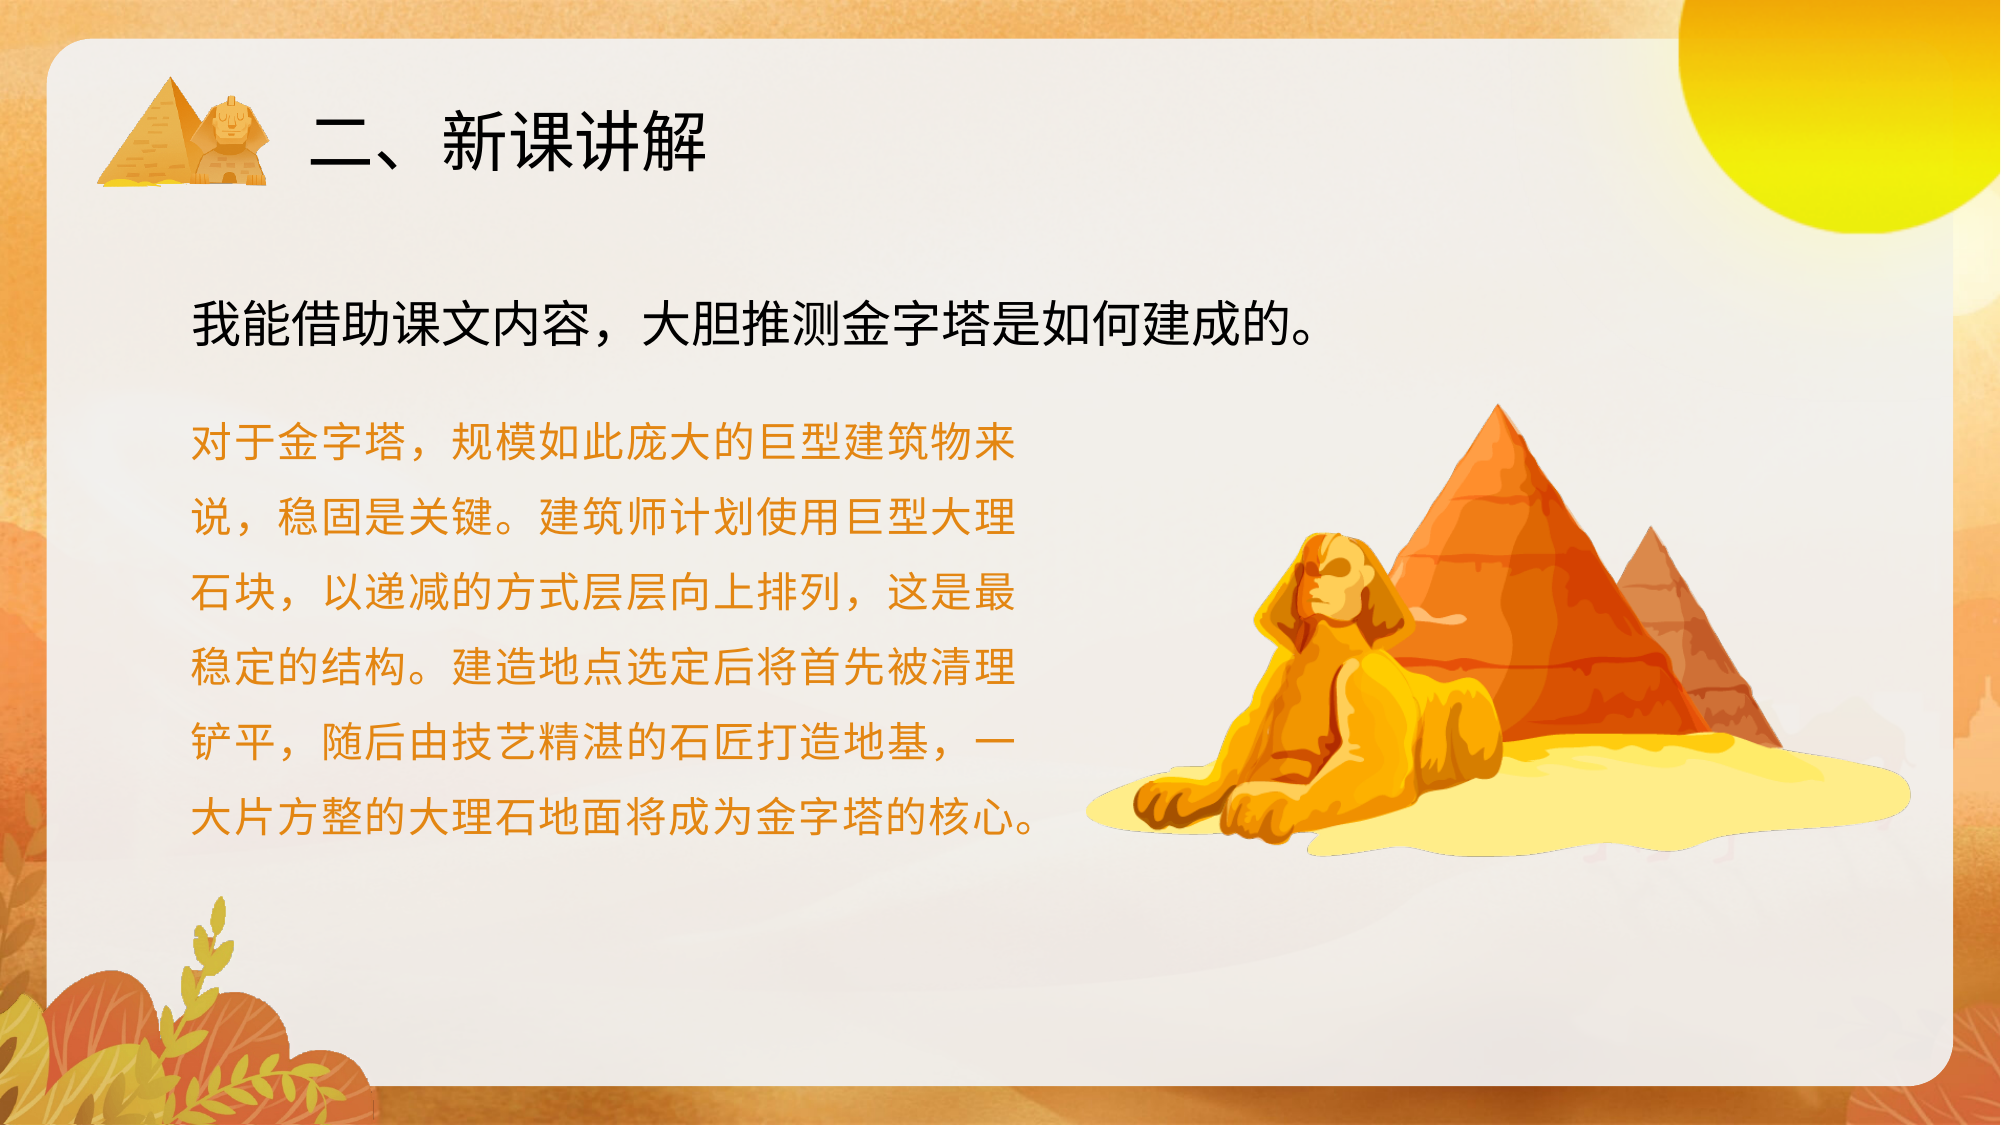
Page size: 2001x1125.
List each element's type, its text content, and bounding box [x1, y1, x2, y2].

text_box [84, 51, 726, 199]
text_box 我能借助课文内容，大胆推测金字塔是如何建成的。 [176, 272, 1086, 360]
picture [0, 0, 2001, 1125]
text_box 对于金字塔，规模如此庞大的巨型建筑物来说，稳固是关键。建筑师计划使用巨型大理石块，以递减的方式层层向上排列，这是最稳定的结构。建造地点选定后将首先被清理铲平，随后由技艺精湛的石匠打造地基，一大片方整的大理石地面将成为金字塔的核心。 [176, 383, 1031, 849]
